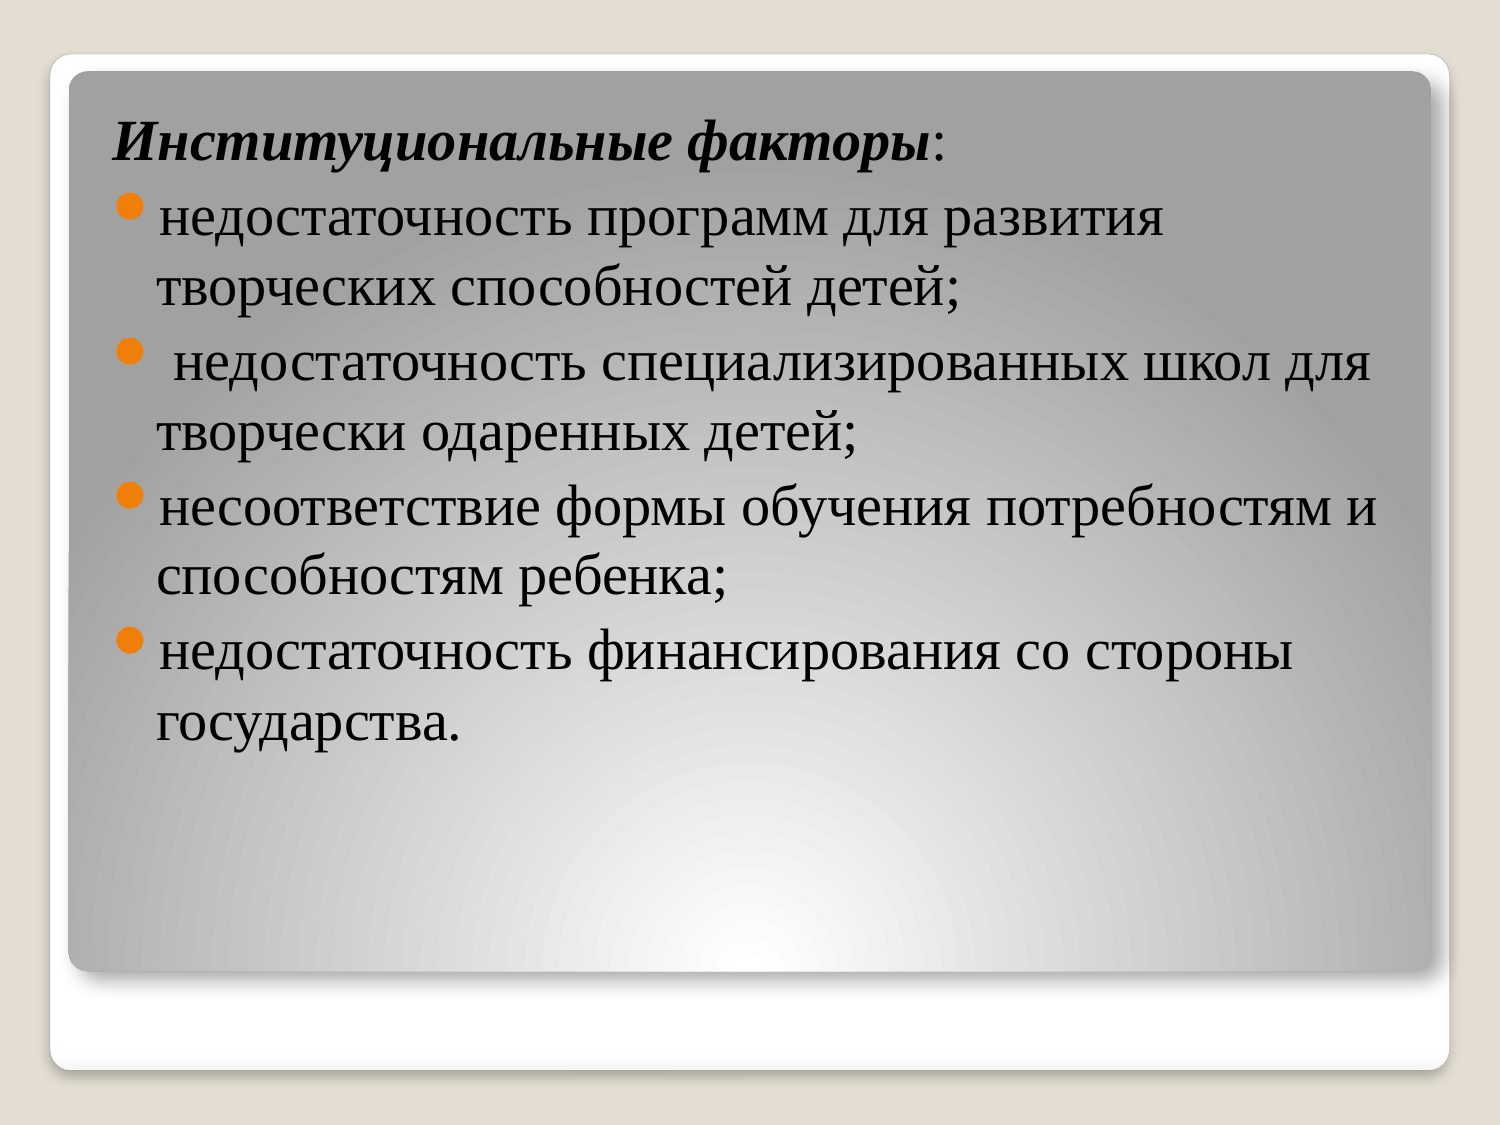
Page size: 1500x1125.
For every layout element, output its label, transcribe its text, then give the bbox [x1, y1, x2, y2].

list Институциональные факторы: недостаточность программ для развития творческих способностей детей; недостаточность специализированных школ для творчески одаренных детей; несоответствие формы обучения потребностям и способностям ребенка; недостаточность финансирования со стороны государства. [82, 86, 1425, 774]
